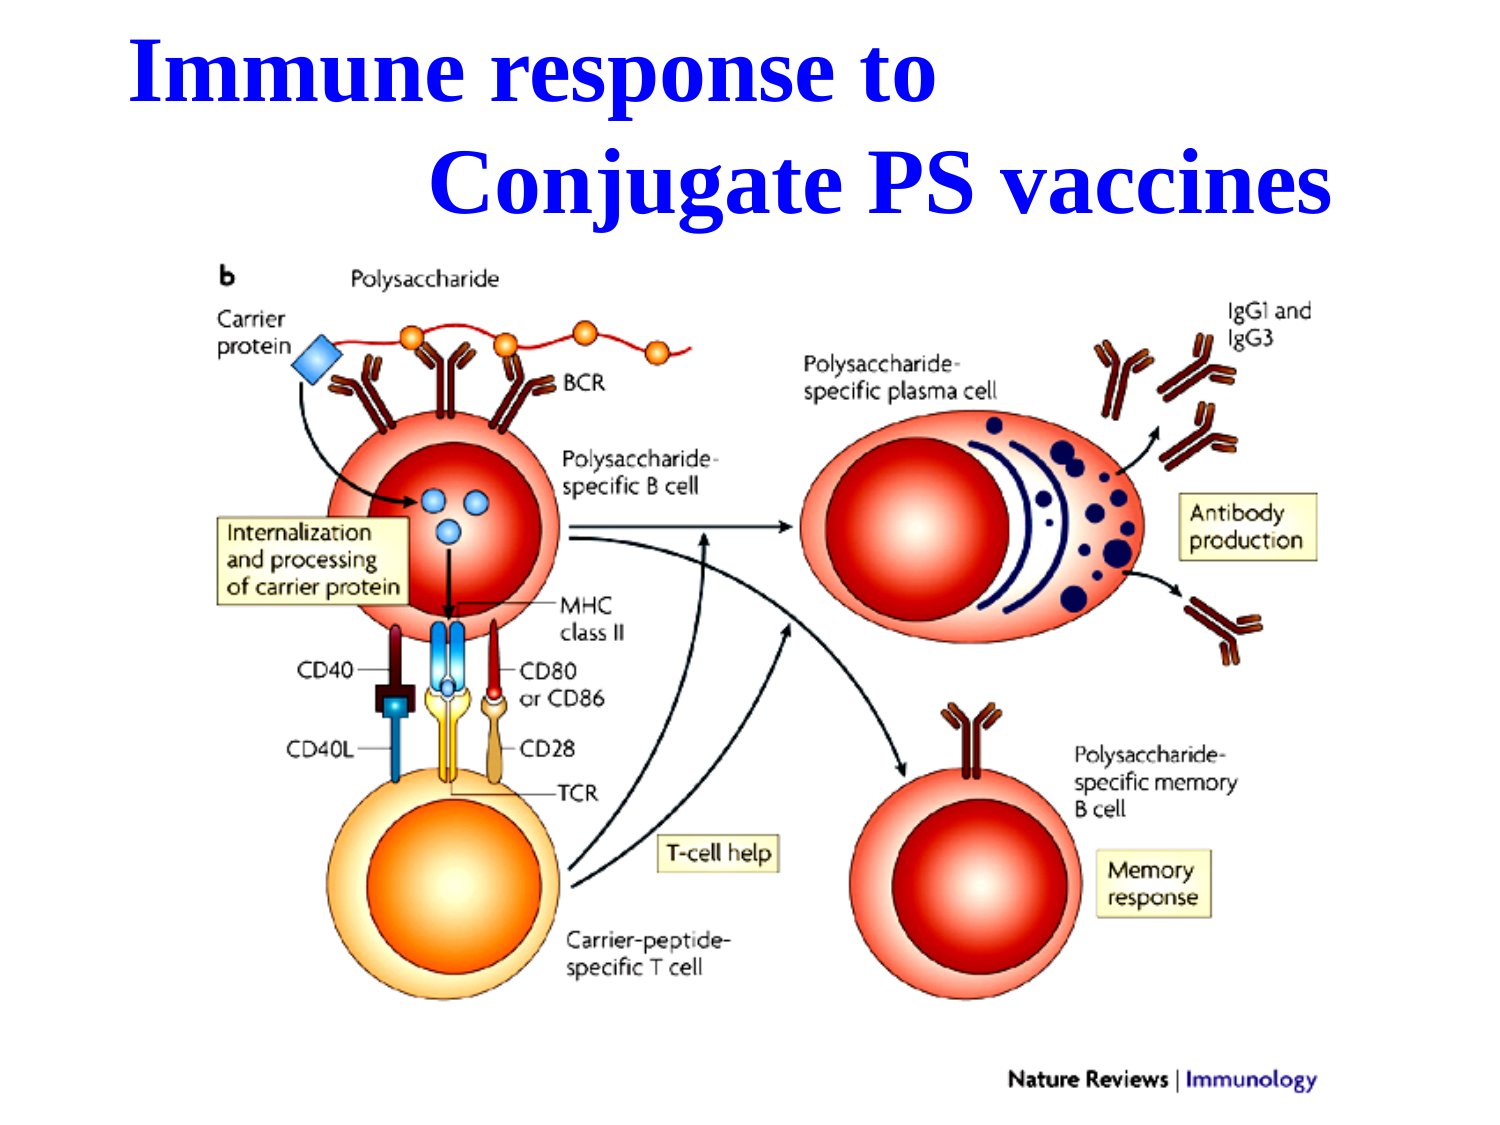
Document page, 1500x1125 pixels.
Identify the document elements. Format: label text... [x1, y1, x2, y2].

text_box Immune response to Conjugate PS vaccines [112, 0, 1388, 188]
picture [210, 244, 1325, 1102]
